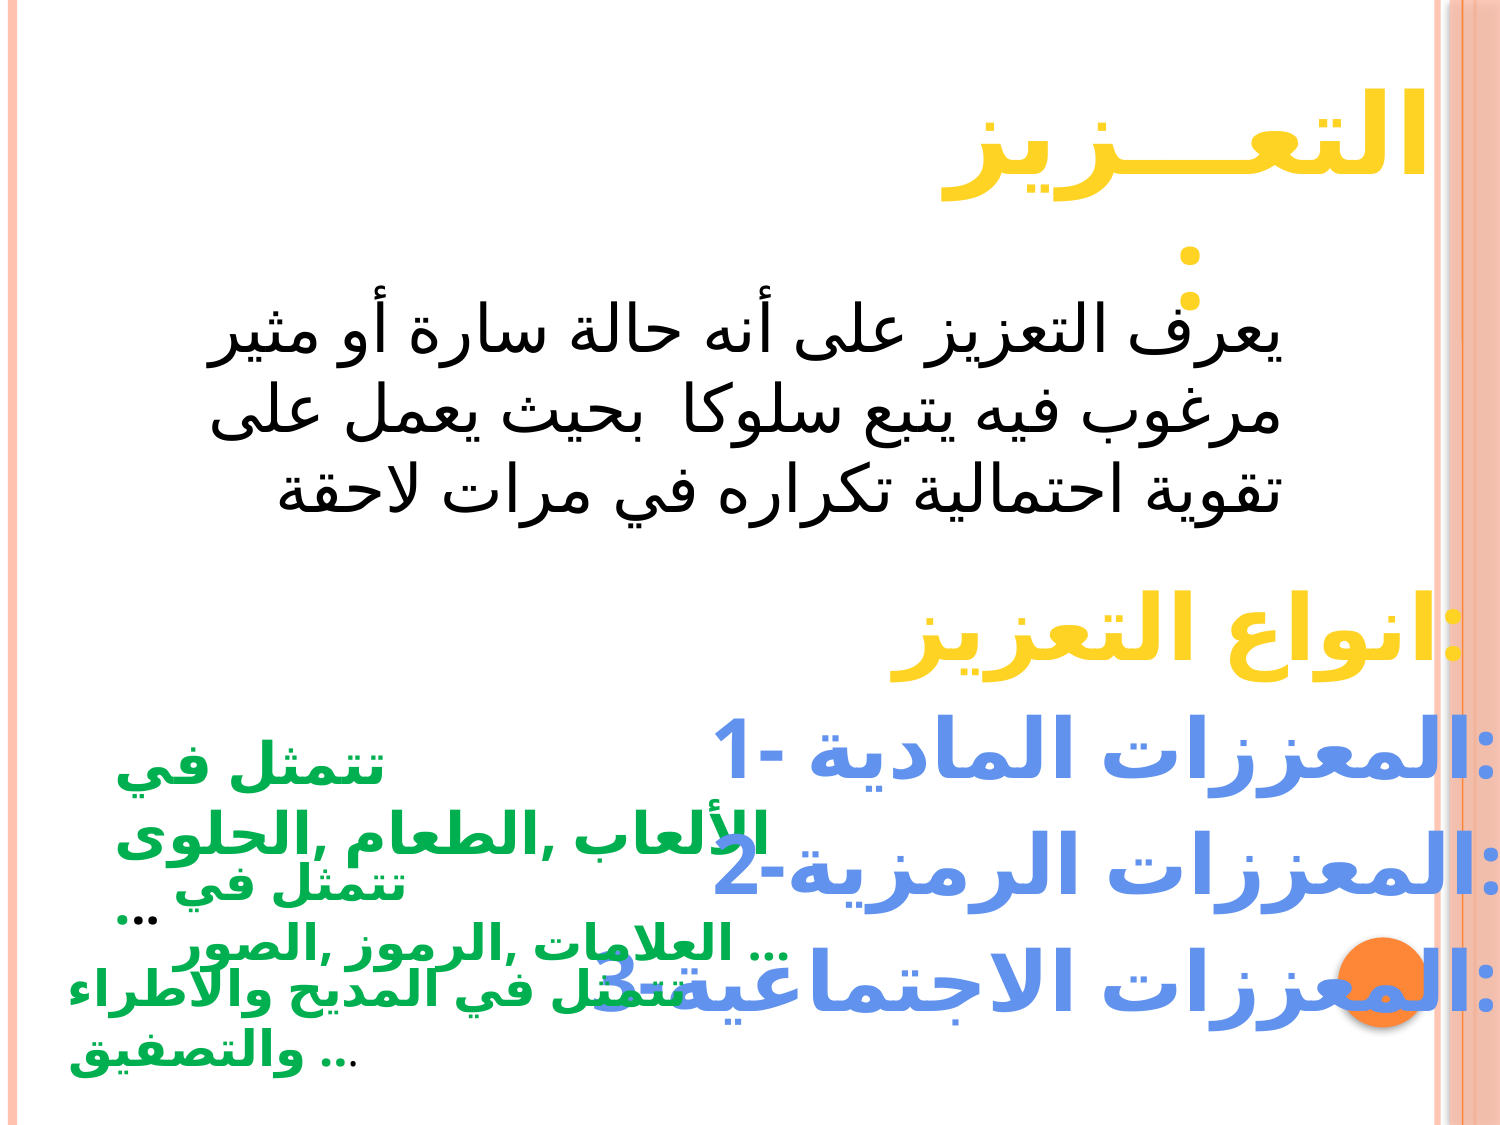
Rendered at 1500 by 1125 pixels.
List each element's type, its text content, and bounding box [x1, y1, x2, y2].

text_box 1- المعززات المادية: [695, 687, 1500, 803]
text_box تتمثل في المديح والاطراء والتصفيق ... [53, 948, 787, 1084]
text_box 3-المعززات الاجتماعية: [787, 920, 1500, 1036]
text_box انواع التعزيز: [879, 561, 1482, 687]
text_box تتمثل في الألعاب ,الطعام ,الحلوى ... [100, 718, 807, 944]
text_box تتمثل في العلامات ,الرموز ,الصور ... [159, 842, 867, 978]
text_box التعـــزيز: [927, 54, 1454, 340]
text_box يعرف التعزيز على أنه حالة سارة أو مثير مرغوب فيه يتبع سلوكا بحيث يعمل على تقوية احتمالية تكراره في مرات لاحقة [159, 278, 1300, 534]
text_box 2-المعززات الرمزية: [697, 804, 1500, 920]
